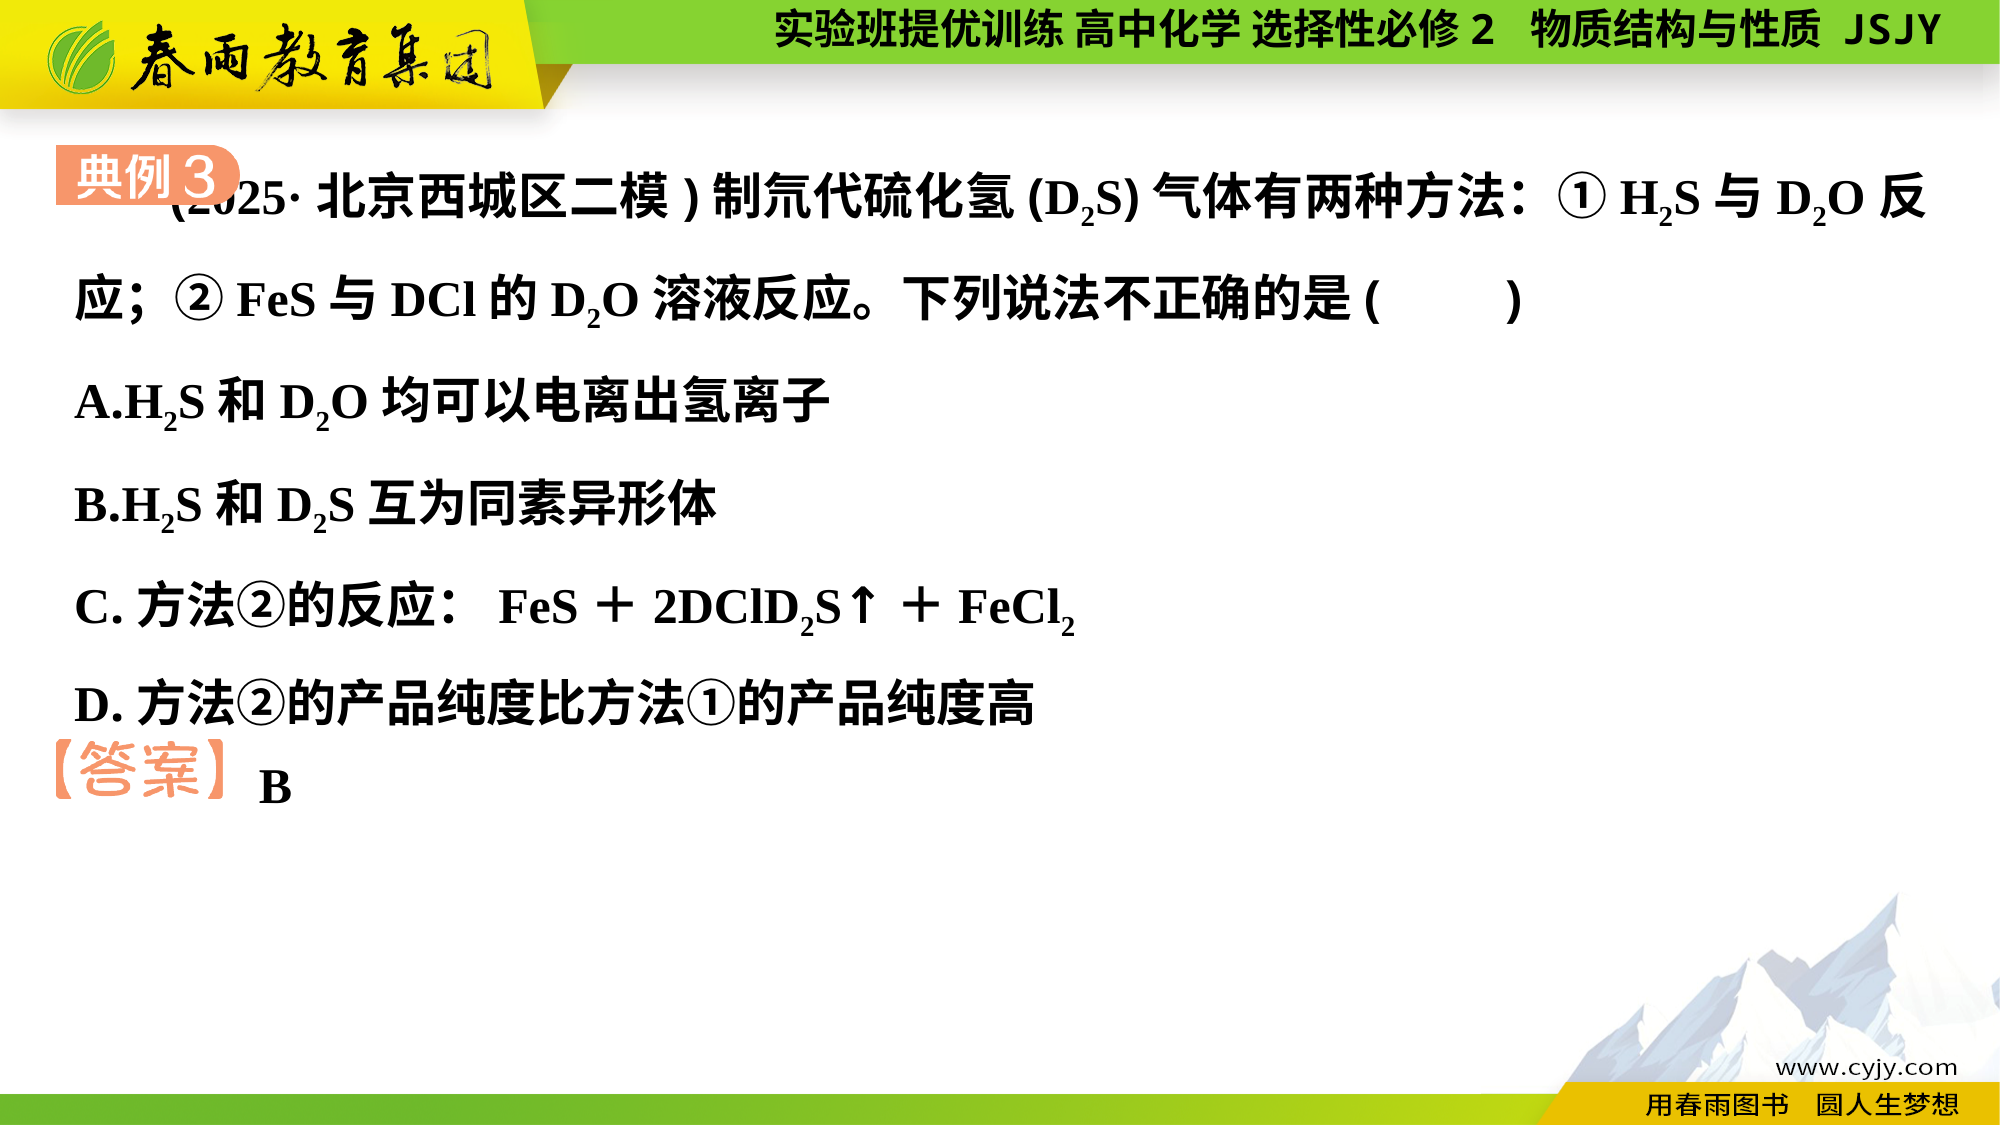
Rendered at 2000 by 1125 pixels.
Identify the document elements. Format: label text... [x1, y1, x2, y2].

picture [0, 0, 2000, 1125]
text_box B [56, 715, 1944, 821]
